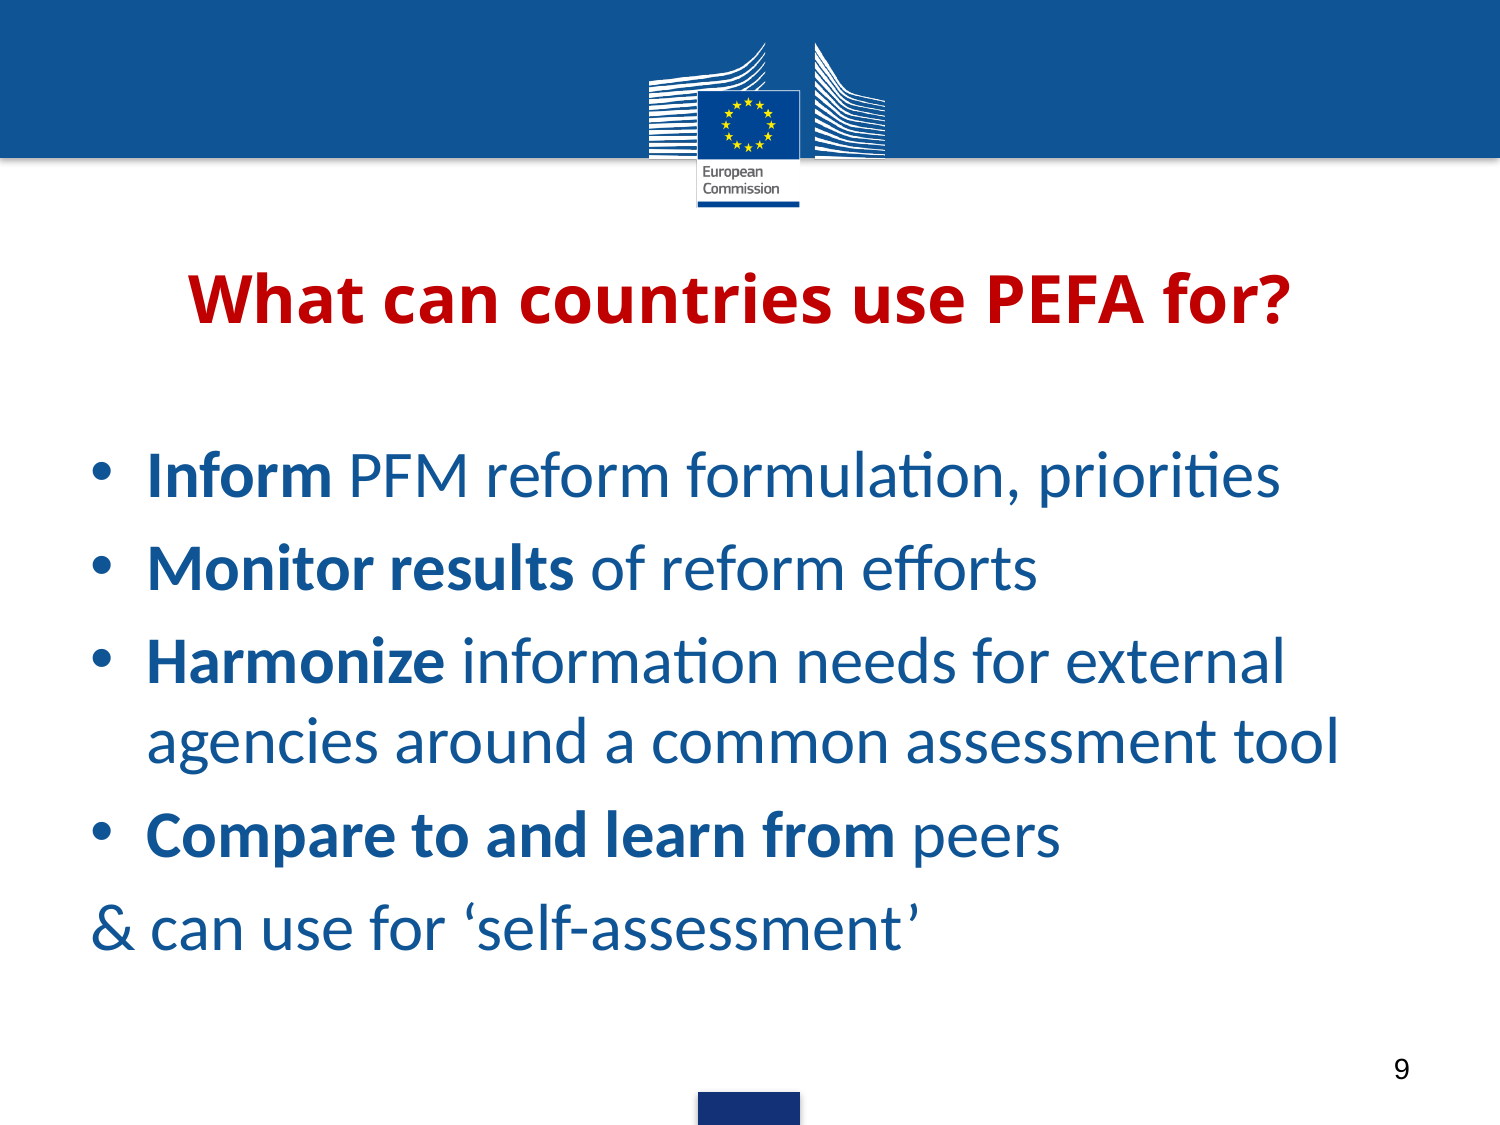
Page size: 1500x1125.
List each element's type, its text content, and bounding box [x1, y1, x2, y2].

picture [649, 42, 885, 208]
list Inform PFM reform formulation, priorities Monitor results of reform efforts Harmonize information needs for external agencies around a common assessment tool Compare to and learn from peers & can use for ‘self-assessment’ [75, 349, 1425, 1059]
slide_number 9 [1074, 1042, 1426, 1103]
title What can countries use PEFA for? [64, 219, 1415, 374]
